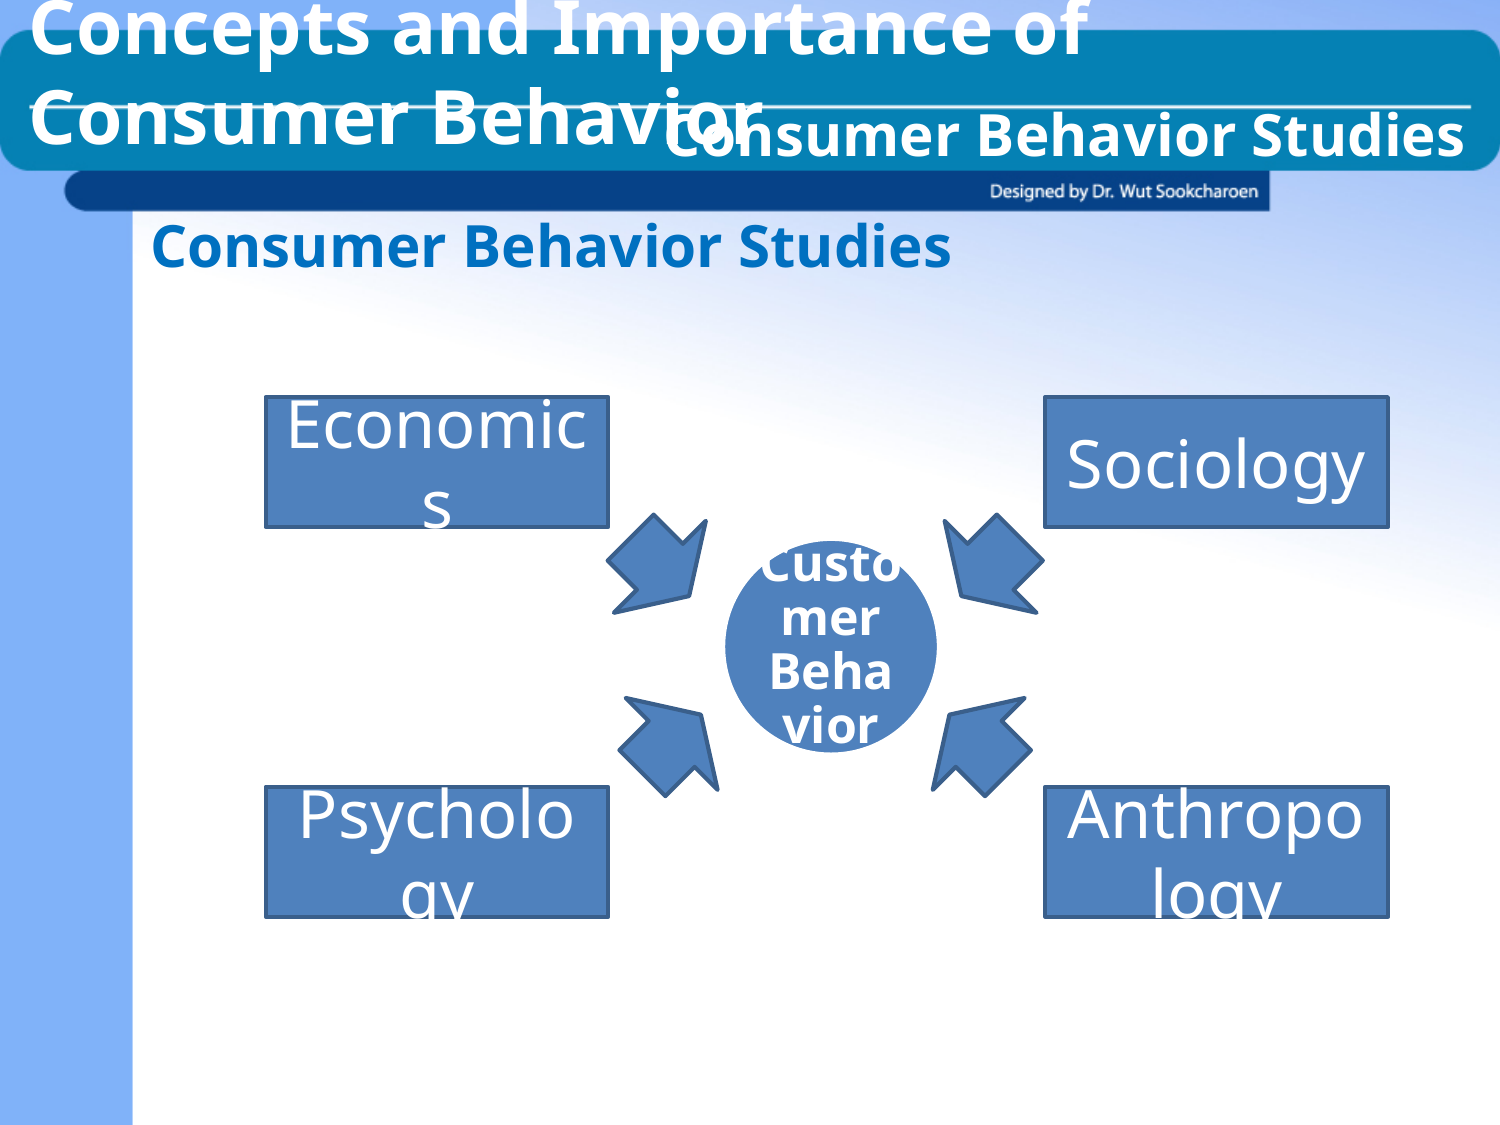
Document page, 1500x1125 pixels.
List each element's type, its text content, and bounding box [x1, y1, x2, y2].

picture [0, 146, 1500, 1125]
text_box [617, 695, 720, 799]
text_box [930, 695, 1034, 799]
text_box [605, 512, 708, 615]
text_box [722, 538, 940, 755]
text_box Anthropology [1043, 785, 1390, 919]
text_box Economics [264, 395, 610, 529]
text_box Sociology [1043, 395, 1390, 529]
text_box Consumer Behavior Studies [37, 108, 1481, 172]
text_box Consumer Behavior Studies [135, 219, 1489, 284]
text_box Psychology [264, 785, 610, 919]
text_box [942, 512, 1045, 615]
picture [0, 0, 1500, 54]
text_box Concepts and Importance of Consumer Behavior [13, 32, 1475, 107]
picture [30, 107, 1471, 133]
